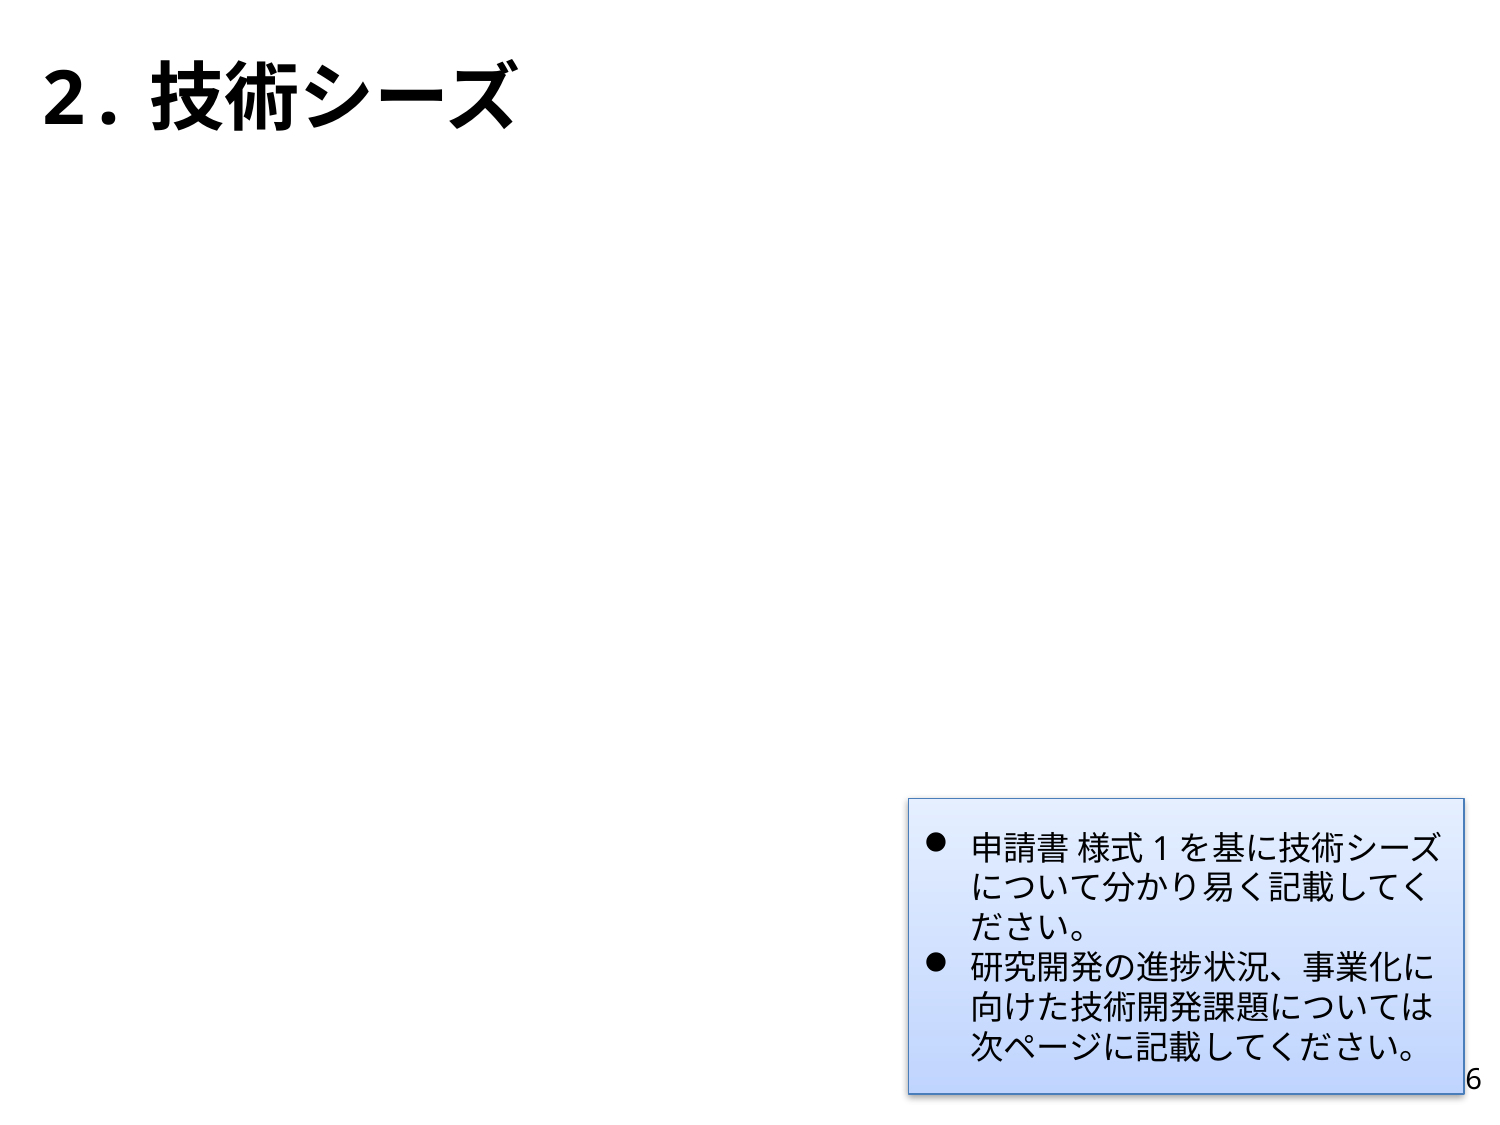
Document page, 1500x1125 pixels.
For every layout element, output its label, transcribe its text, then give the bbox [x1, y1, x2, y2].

title 2.技術シーズ [35, 11, 1465, 178]
text_box 申請書 様式1を基に技術シーズについて分かり易く記載してください。 研究開発の進捗状況、事業化に向けた技術開発課題については次ページに記載してください。 [908, 798, 1465, 1095]
slide_number 6 [1346, 1051, 1489, 1111]
